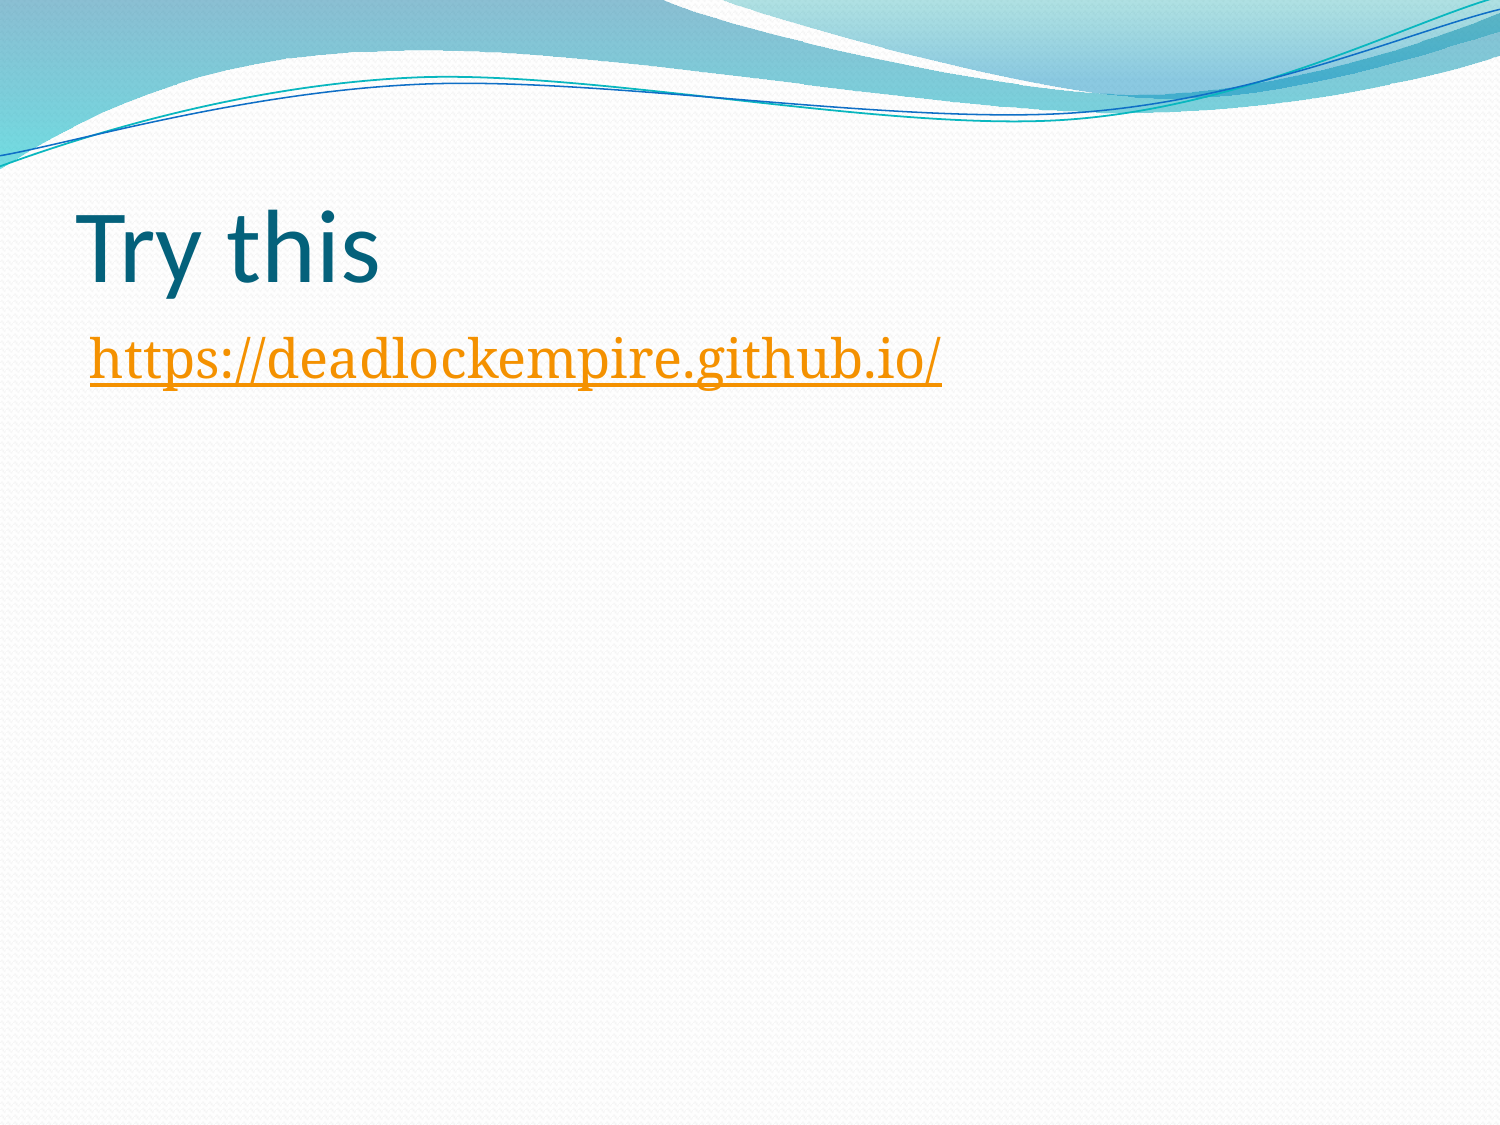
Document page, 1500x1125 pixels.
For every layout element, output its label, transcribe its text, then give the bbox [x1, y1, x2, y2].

title Try this [75, 115, 1425, 303]
list https://deadlockempire.github.io/ [75, 317, 1425, 1038]
